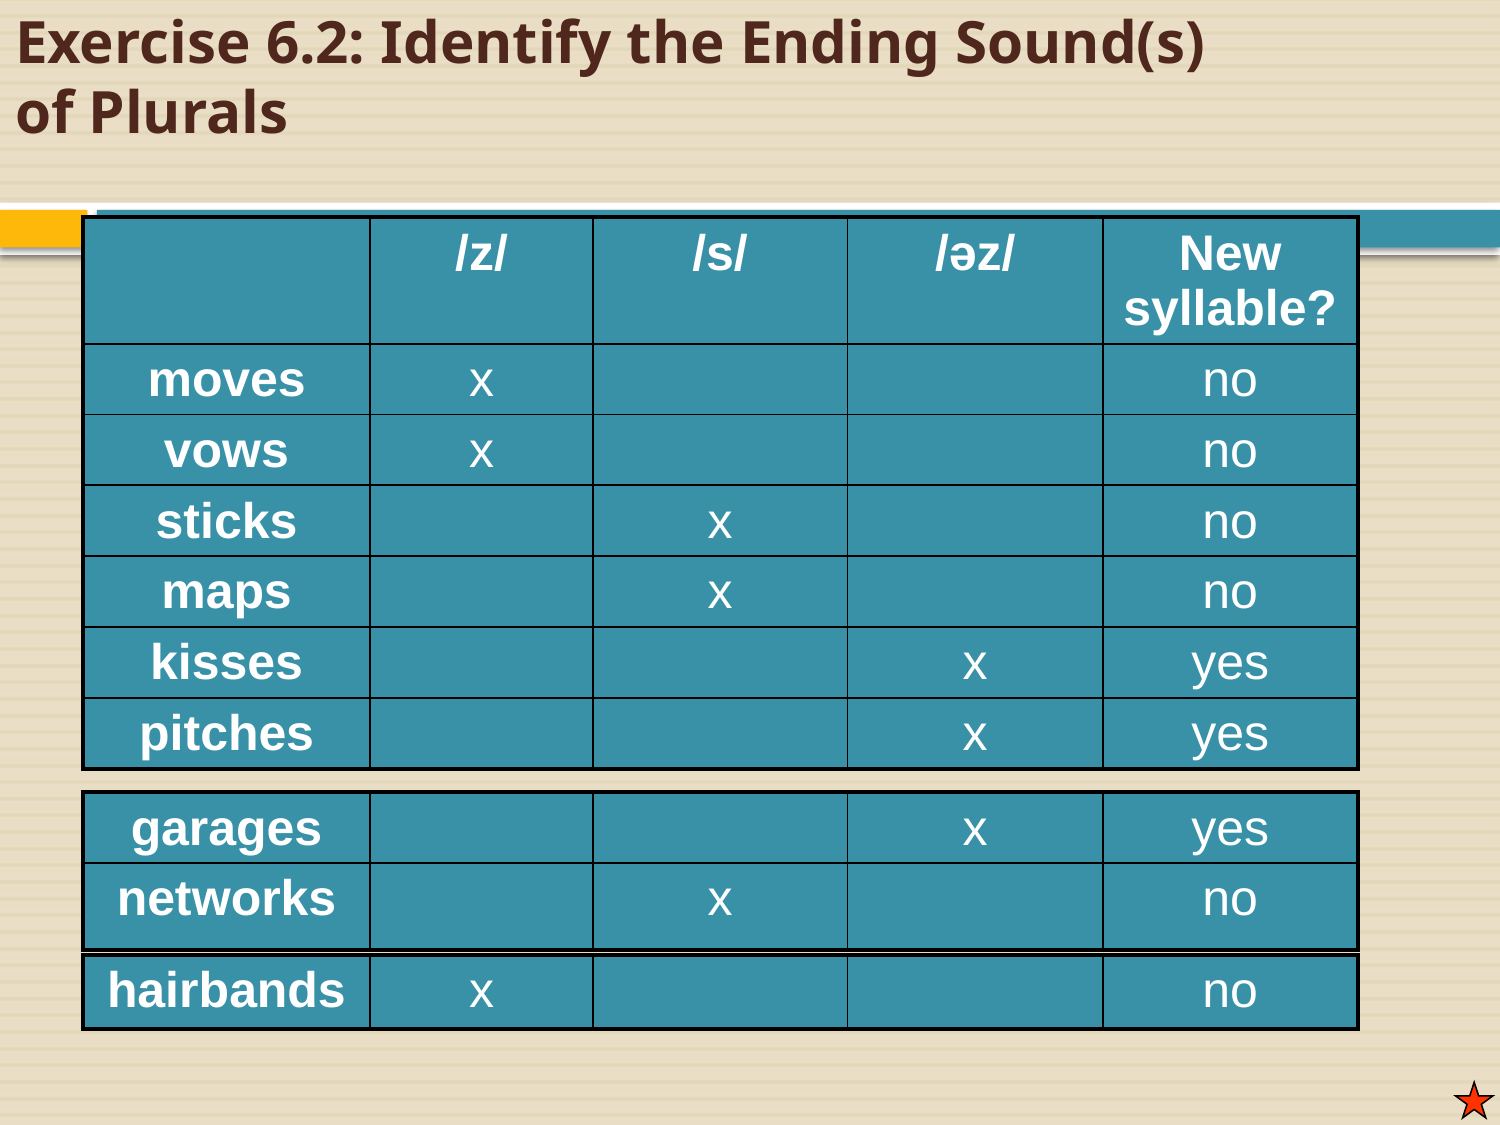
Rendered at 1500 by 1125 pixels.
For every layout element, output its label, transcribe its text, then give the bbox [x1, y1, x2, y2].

table_cell x [371, 415, 592, 484]
table_cell [848, 345, 1102, 414]
table_cell kisses [85, 628, 369, 697]
table_cell [371, 864, 592, 948]
table_header /z/ [371, 219, 592, 343]
table_header New syllable? [1104, 219, 1356, 343]
table_cell yes [1104, 628, 1356, 697]
table_cell [848, 415, 1102, 484]
table_cell no [1104, 345, 1356, 414]
table_header [594, 957, 847, 1027]
table_cell x [594, 557, 847, 626]
table_cell x [848, 628, 1102, 697]
table_header garages [85, 794, 369, 862]
table_cell sticks [85, 486, 369, 555]
table_header /s/ [594, 219, 847, 343]
text_box [1455, 1082, 1493, 1118]
table_header [371, 794, 592, 862]
title Exercise 6.2: Identify the Ending Sound(s) of Plurals [0, 0, 1291, 151]
table_cell [371, 486, 592, 555]
table_cell [594, 415, 847, 484]
table_cell [594, 699, 847, 767]
table_header [85, 219, 369, 343]
table_cell x [594, 864, 847, 948]
table_cell networks [85, 864, 369, 948]
table_cell [594, 345, 847, 414]
table_cell no [1104, 486, 1356, 555]
table_header x [848, 794, 1102, 862]
table_header yes [1104, 794, 1356, 862]
table_cell no [1104, 557, 1356, 626]
table_cell x [371, 345, 592, 414]
table_cell [848, 486, 1102, 555]
table_header [848, 957, 1102, 1027]
table_cell x [848, 699, 1102, 767]
table_header no [1104, 957, 1356, 1027]
table_cell [371, 699, 592, 767]
table_header /əz/ [848, 219, 1102, 343]
table_cell pitches [85, 699, 369, 767]
table_cell maps [85, 557, 369, 626]
table_cell no [1104, 864, 1356, 948]
table_cell [848, 864, 1102, 948]
table_cell [371, 557, 592, 626]
table_header hairbands [85, 957, 369, 1027]
table_cell x [594, 486, 847, 555]
table_cell [848, 557, 1102, 626]
table_header x [371, 957, 592, 1027]
table_cell moves [85, 345, 369, 414]
table_header [594, 794, 847, 862]
table_cell [594, 628, 847, 697]
table_cell vows [85, 415, 369, 484]
table_cell no [1104, 415, 1356, 484]
table_cell [371, 628, 592, 697]
table_cell yes [1104, 699, 1356, 767]
